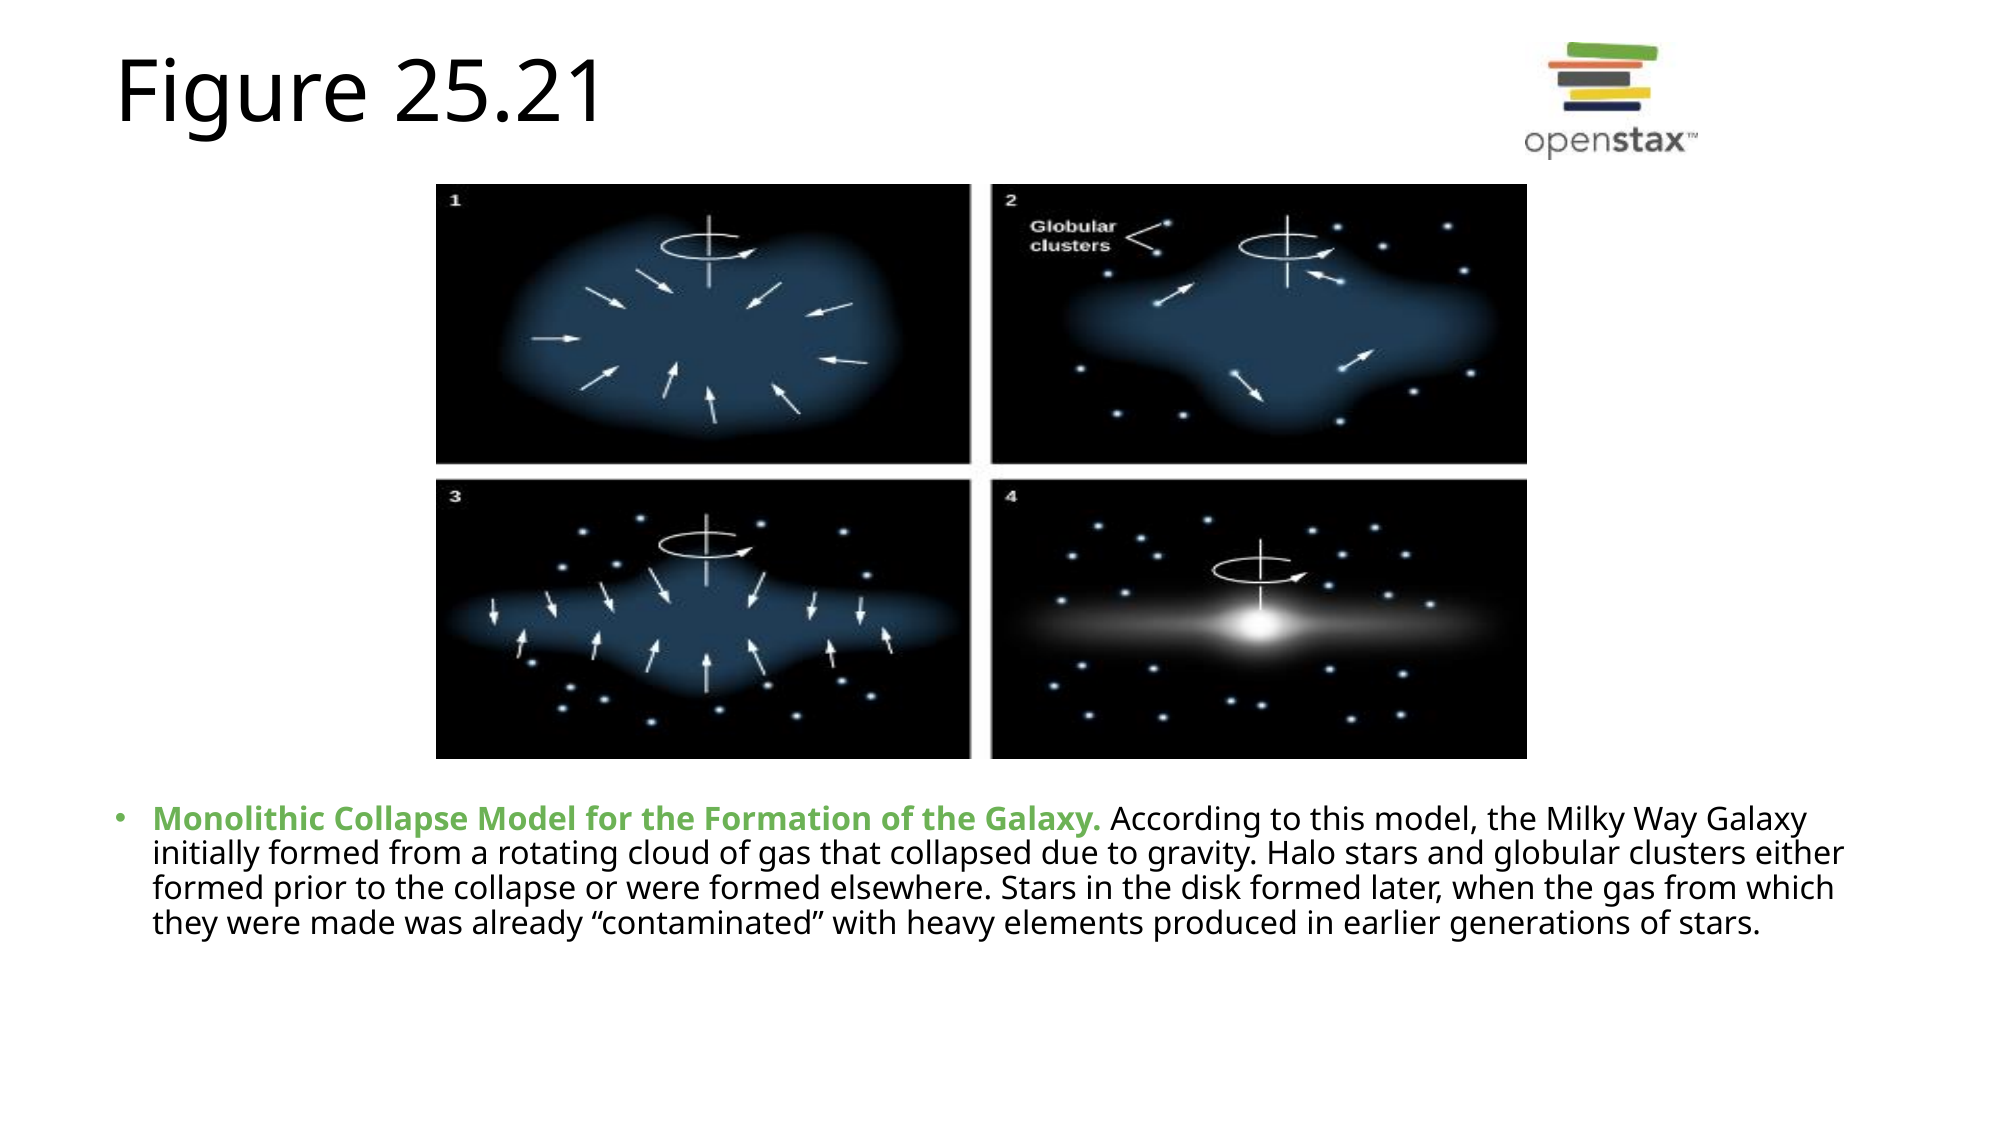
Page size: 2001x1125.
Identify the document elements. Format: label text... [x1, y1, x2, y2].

list Monolithic Collapse Model for the Formation of the Galaxy. According to this model, the Milky Way Galaxy initially formed from a rotating cloud of gas that collapsed due to gravity. Halo stars and globular clusters either formed prior to the collapse or were formed elsewhere. Stars in the disk formed later, when the gas from which they were made was already “contaminated” with heavy elements produced in earlier generations of stars. [99, 794, 1864, 986]
picture [99, 183, 1865, 759]
title Figure 25.21 [99, 39, 1864, 148]
picture [1524, 42, 1699, 161]
